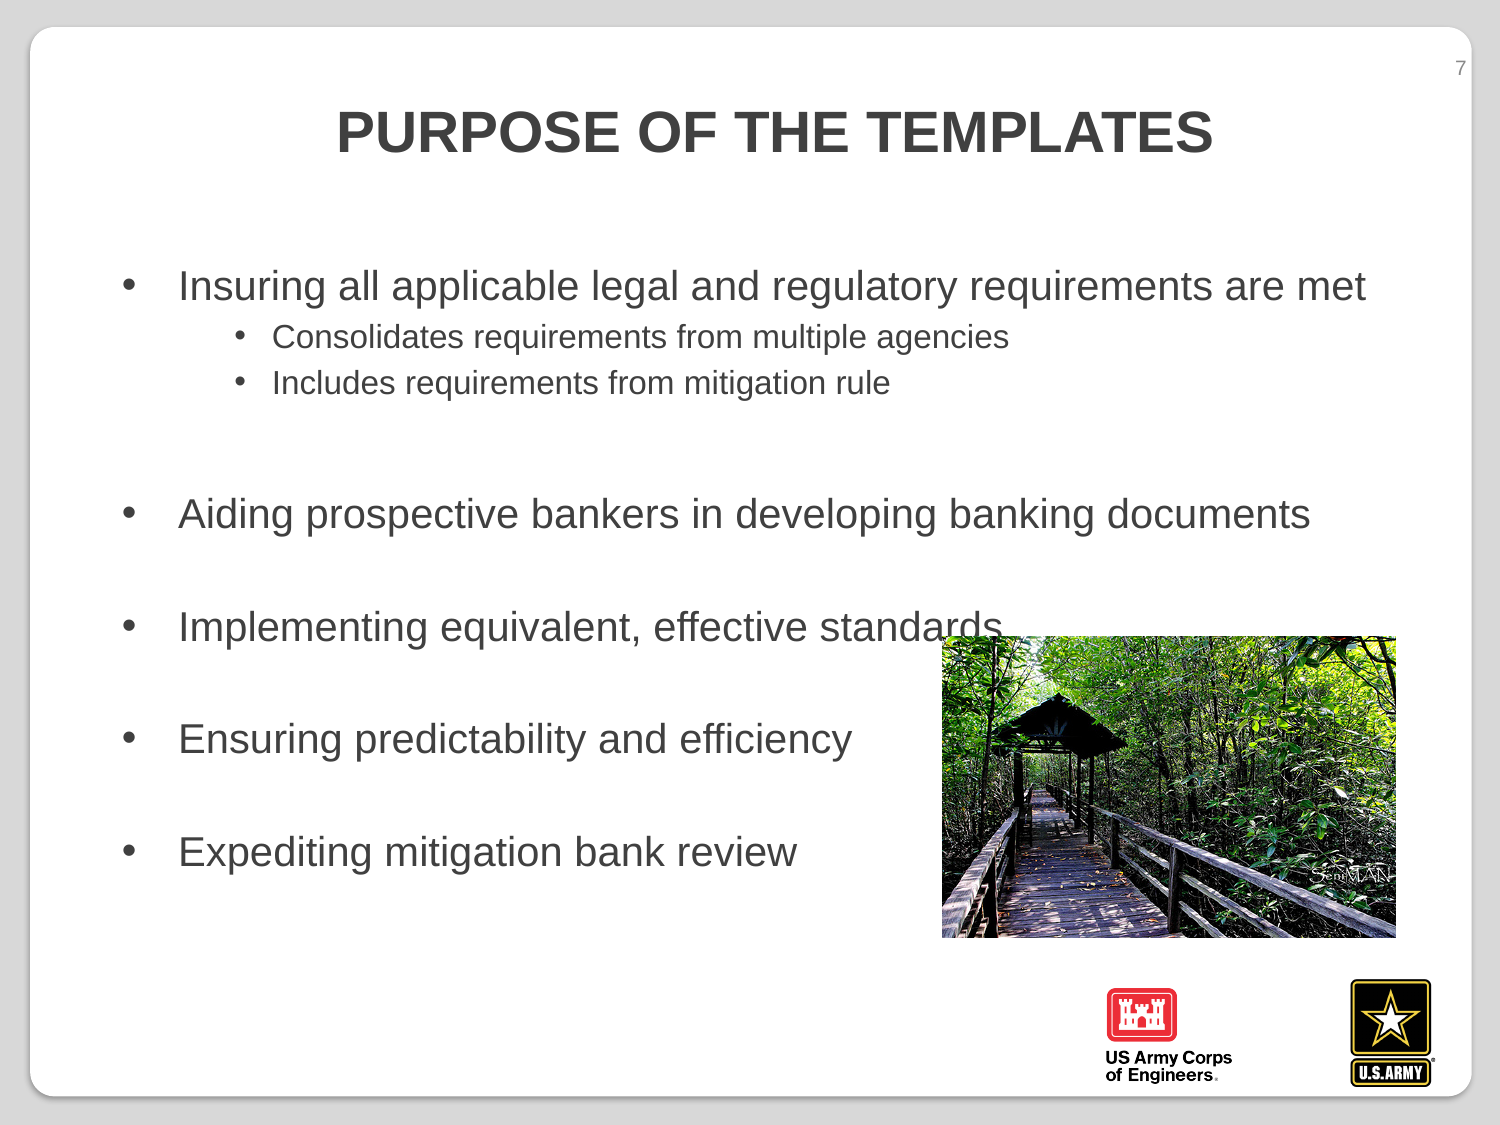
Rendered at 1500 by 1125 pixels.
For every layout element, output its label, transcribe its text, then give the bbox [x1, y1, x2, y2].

picture [941, 636, 1396, 938]
picture [1299, 1026, 1482, 1113]
list Insuring all applicable legal and regulatory requirements are met Consolidates requirements from multiple agencies Includes requirements from mitigation rule Aiding prospective bankers in developing banking documents Implementing equivalent, effective standards Ensuring predictability and efficiency Expediting mitigation bank review [106, 251, 1482, 1026]
picture [1106, 1026, 1232, 1084]
slide_number 7 [1362, 37, 1482, 98]
title Purpose of the Templates [87, 62, 1464, 196]
